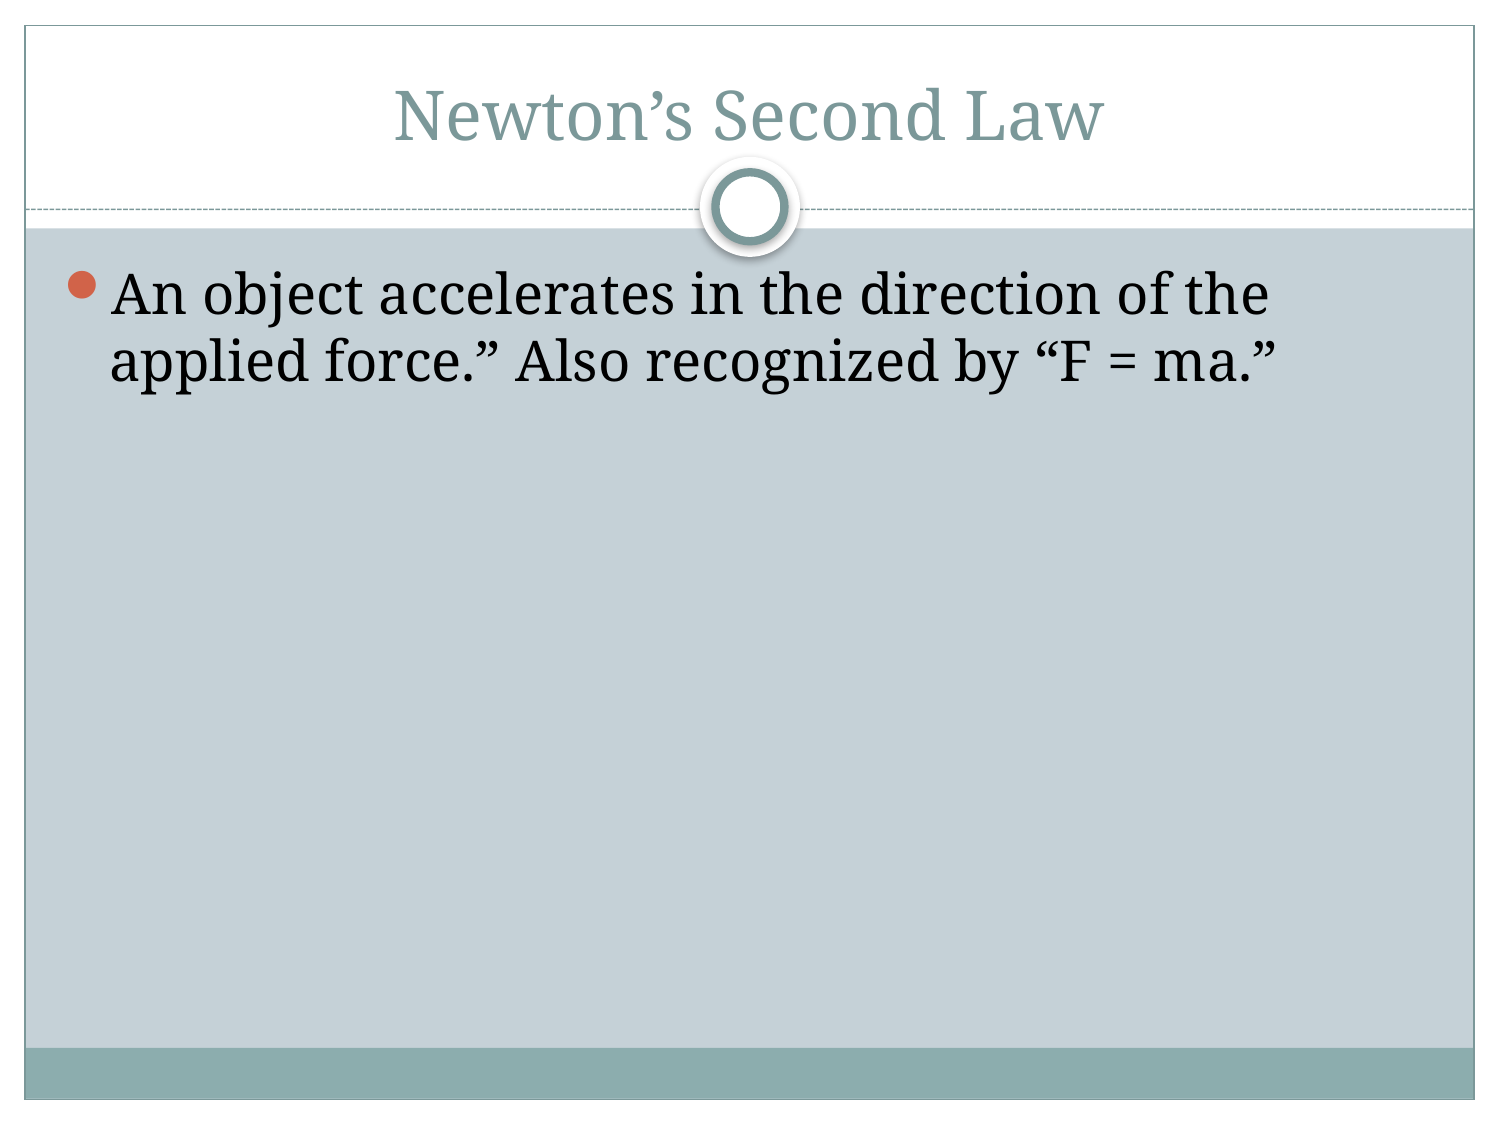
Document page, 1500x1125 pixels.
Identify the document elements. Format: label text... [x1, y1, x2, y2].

list An object accelerates in the direction of the applied force.” Also recognized by “F = ma.” [49, 250, 1445, 1001]
title Newton’s Second Law [49, 37, 1450, 162]
